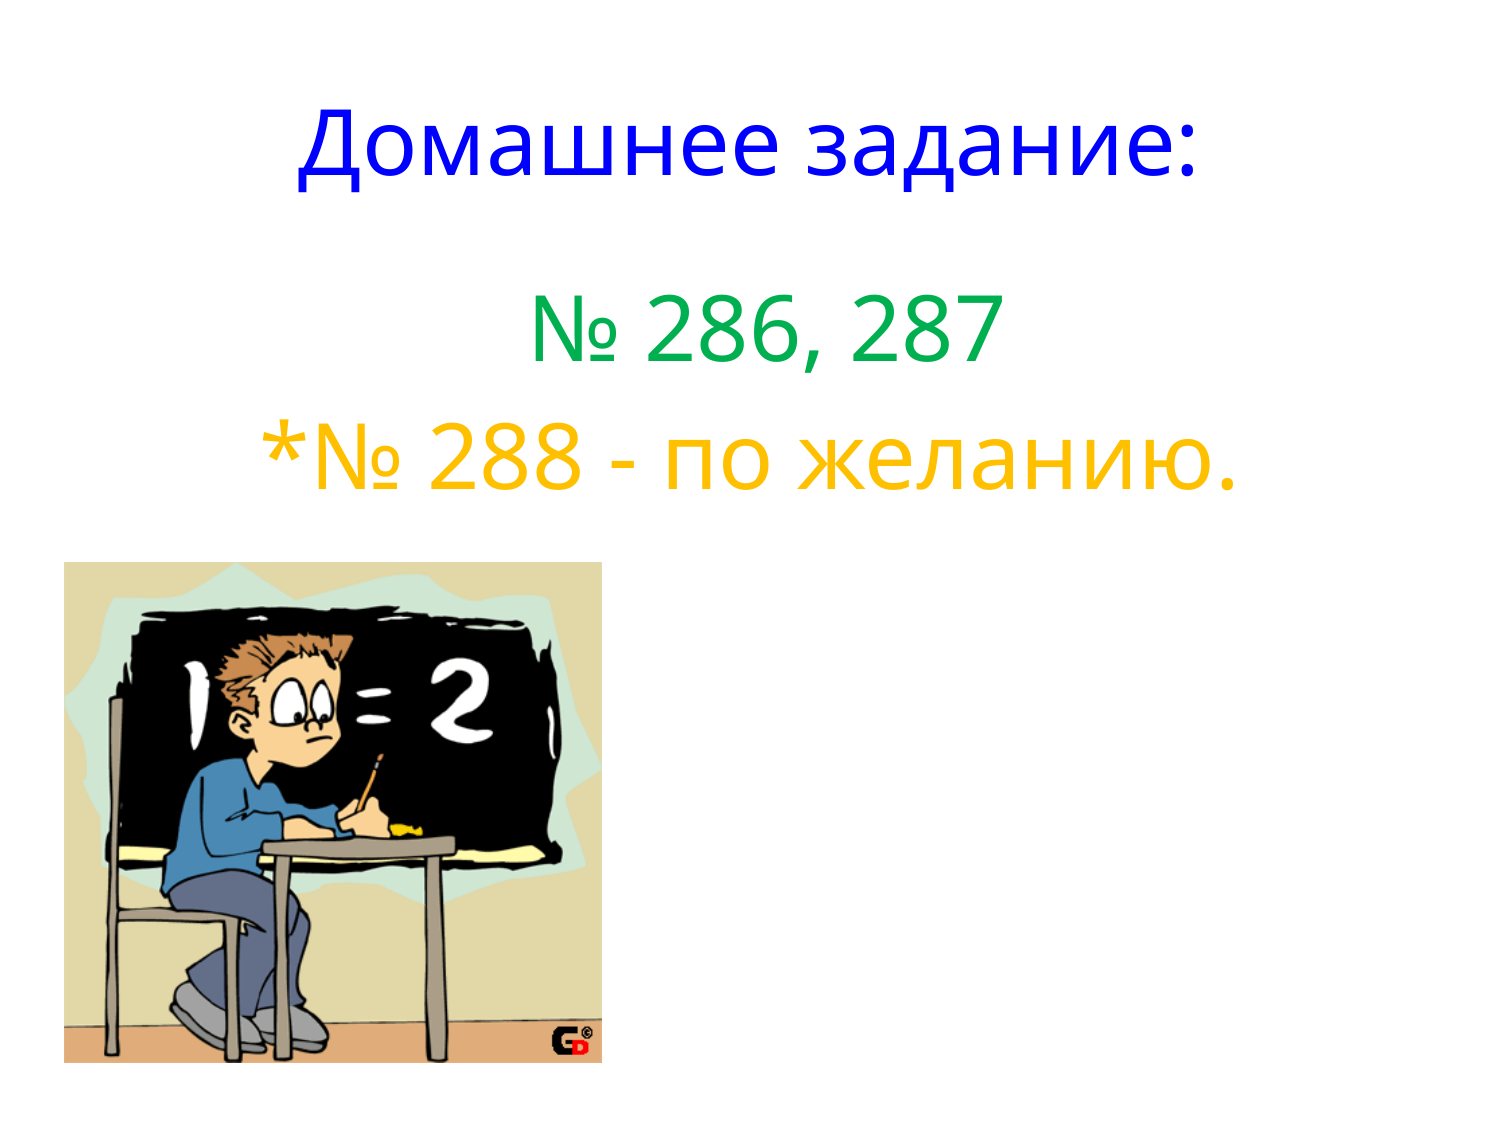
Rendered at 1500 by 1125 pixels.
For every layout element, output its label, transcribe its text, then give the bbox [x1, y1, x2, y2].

title Домашнее задание: [75, 45, 1425, 233]
list № 286, 287 *№ 288 - по желанию. [75, 262, 1425, 1005]
picture [64, 562, 602, 1063]
